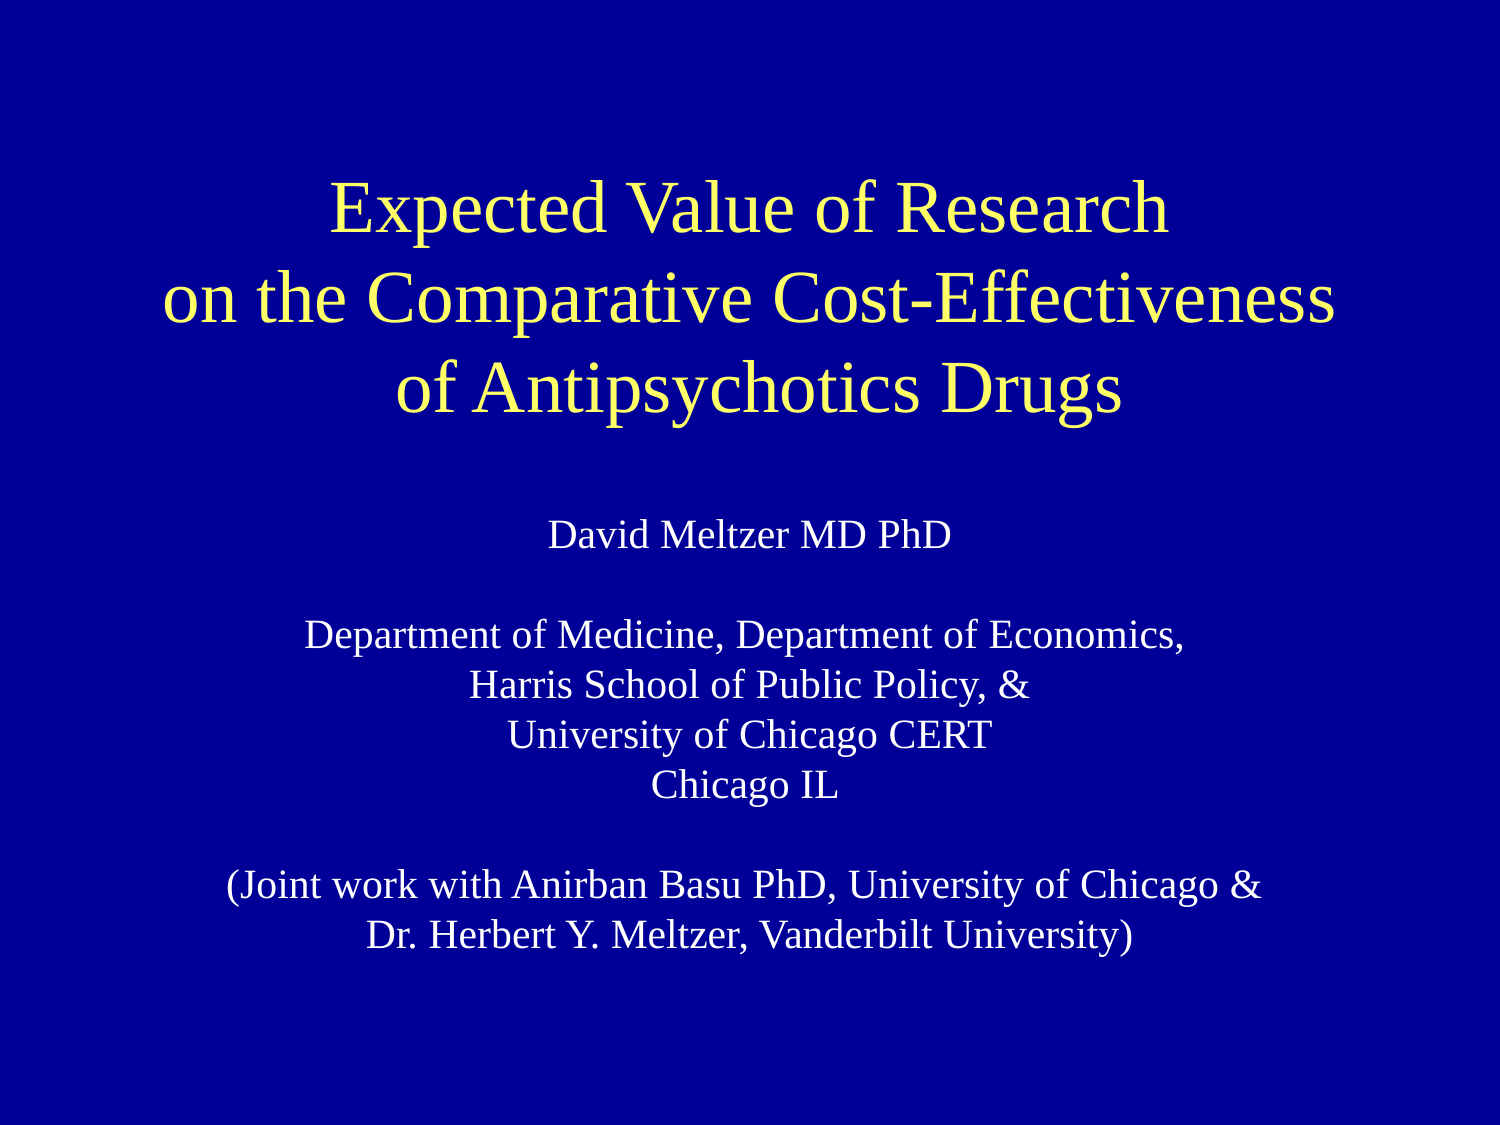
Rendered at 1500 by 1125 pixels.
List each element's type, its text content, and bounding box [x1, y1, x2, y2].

text_box Expected Value of Research on the Comparative Cost-Effectiveness of Antipsychotics Drugs David Meltzer MD PhD Department of Medicine, Department of Economics, Harris School of Public Policy, & University of Chicago CERT Chicago IL (Joint work with Anirban Basu PhD, University of Chicago & Dr. Herbert Y. Meltzer, Vanderbilt University) [50, 149, 1450, 1015]
